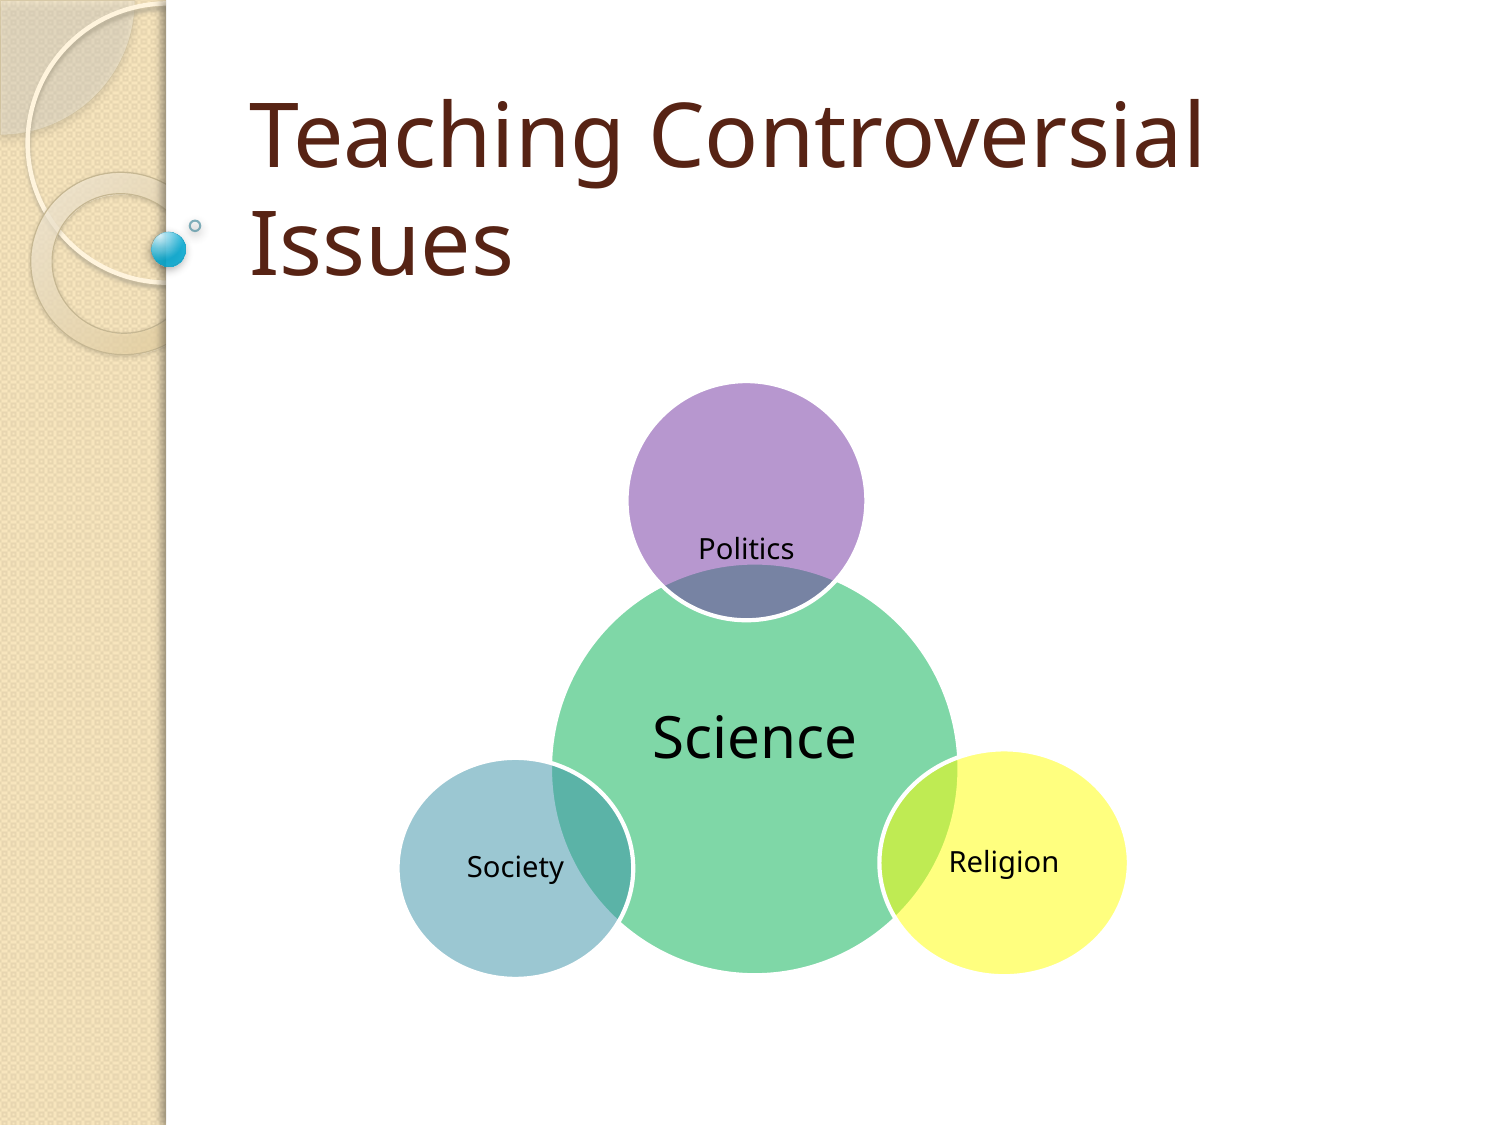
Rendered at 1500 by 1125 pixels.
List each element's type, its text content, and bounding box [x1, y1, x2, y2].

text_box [312, 374, 1345, 1049]
title Teaching Controversial Issues [234, 59, 1450, 301]
